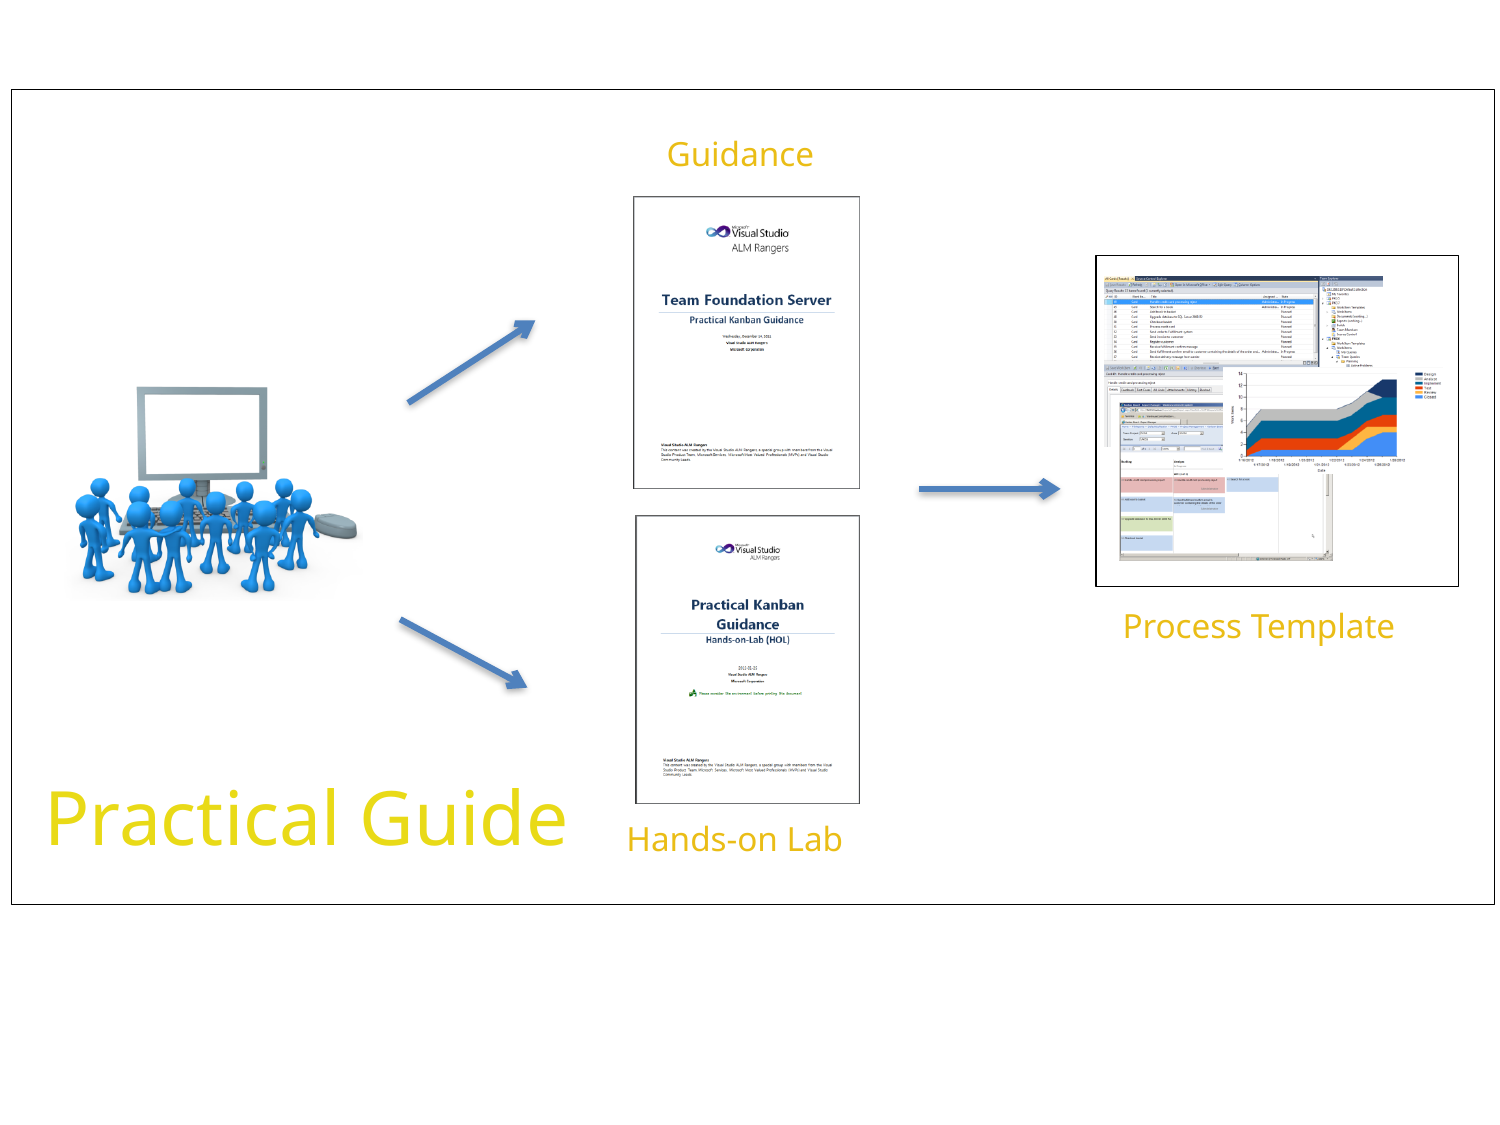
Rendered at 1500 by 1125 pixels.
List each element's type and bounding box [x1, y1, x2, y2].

picture [632, 195, 861, 490]
text_box [10, 88, 1496, 907]
text_box [399, 618, 528, 688]
text_box [1095, 255, 1459, 587]
picture [635, 514, 860, 804]
text_box [407, 320, 536, 404]
picture [64, 376, 364, 602]
